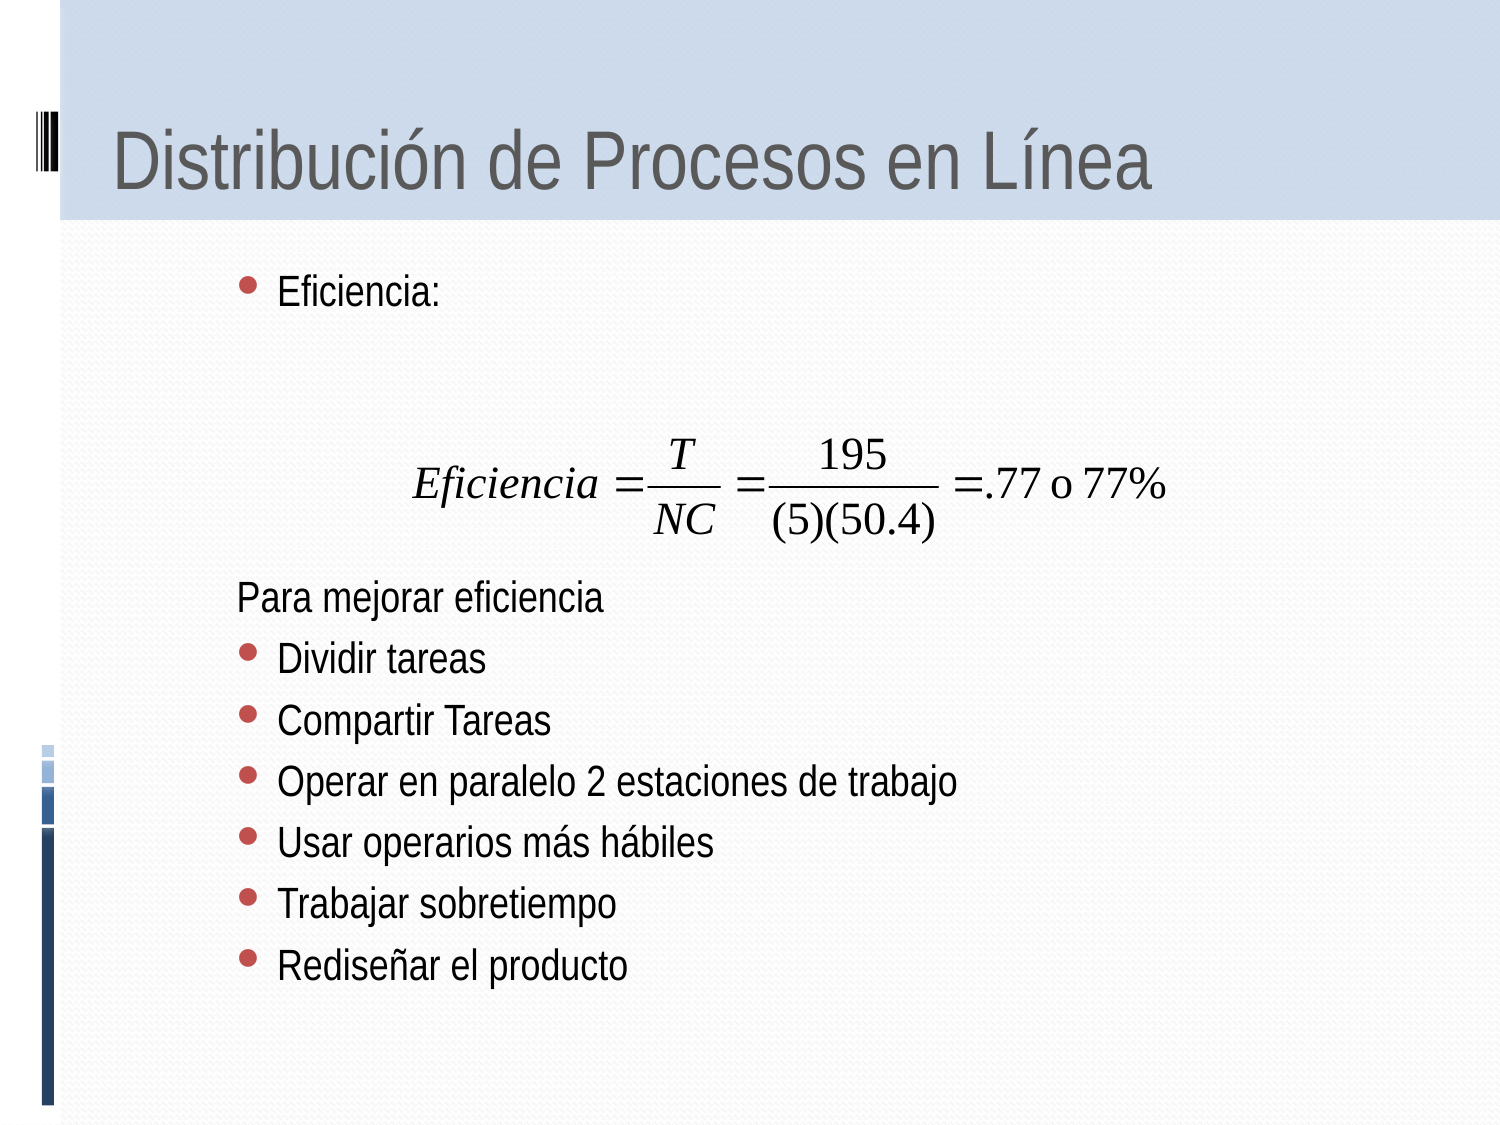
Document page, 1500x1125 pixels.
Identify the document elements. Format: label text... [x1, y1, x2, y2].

title Distribución de Procesos en Línea [111, 18, 1436, 207]
list Eficiencia: Para mejorar eficiencia Dividir tareas Compartir Tareas Operar en paralelo 2 estaciones de trabajo Usar operarios más hábiles Trabajar sobretiempo Rediseñar el producto [111, 255, 1436, 1038]
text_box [403, 424, 1176, 553]
